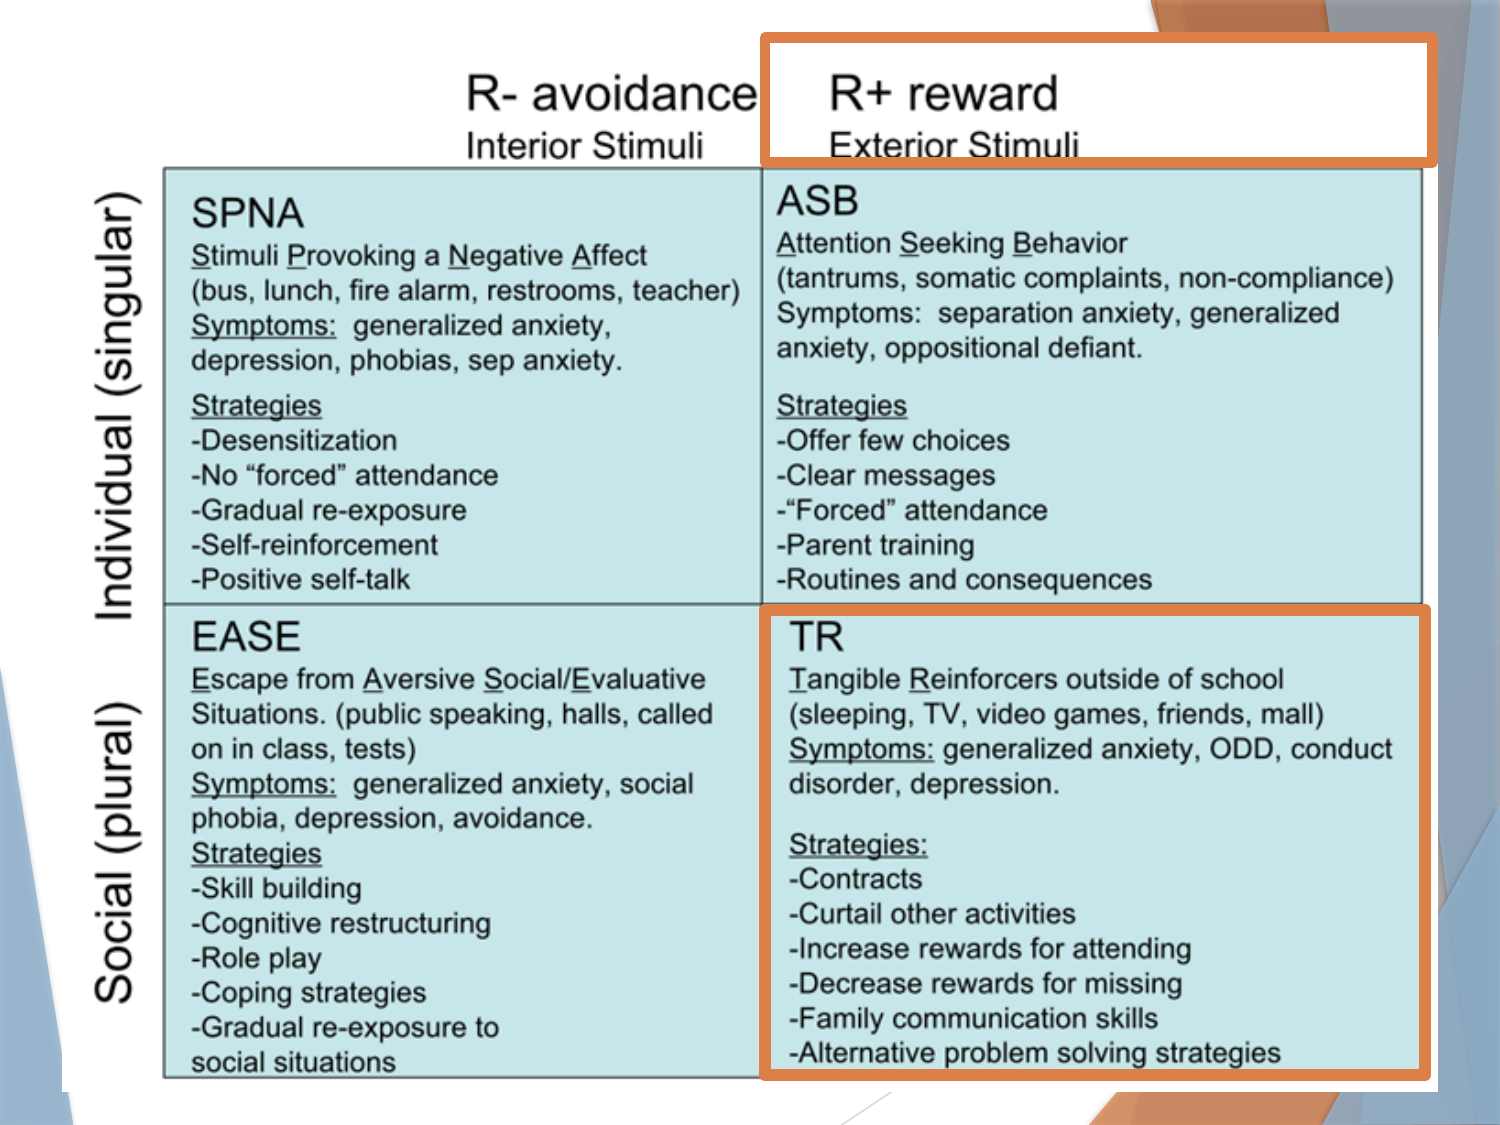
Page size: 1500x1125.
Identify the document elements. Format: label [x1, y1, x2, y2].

text_box [61, 36, 1438, 1093]
